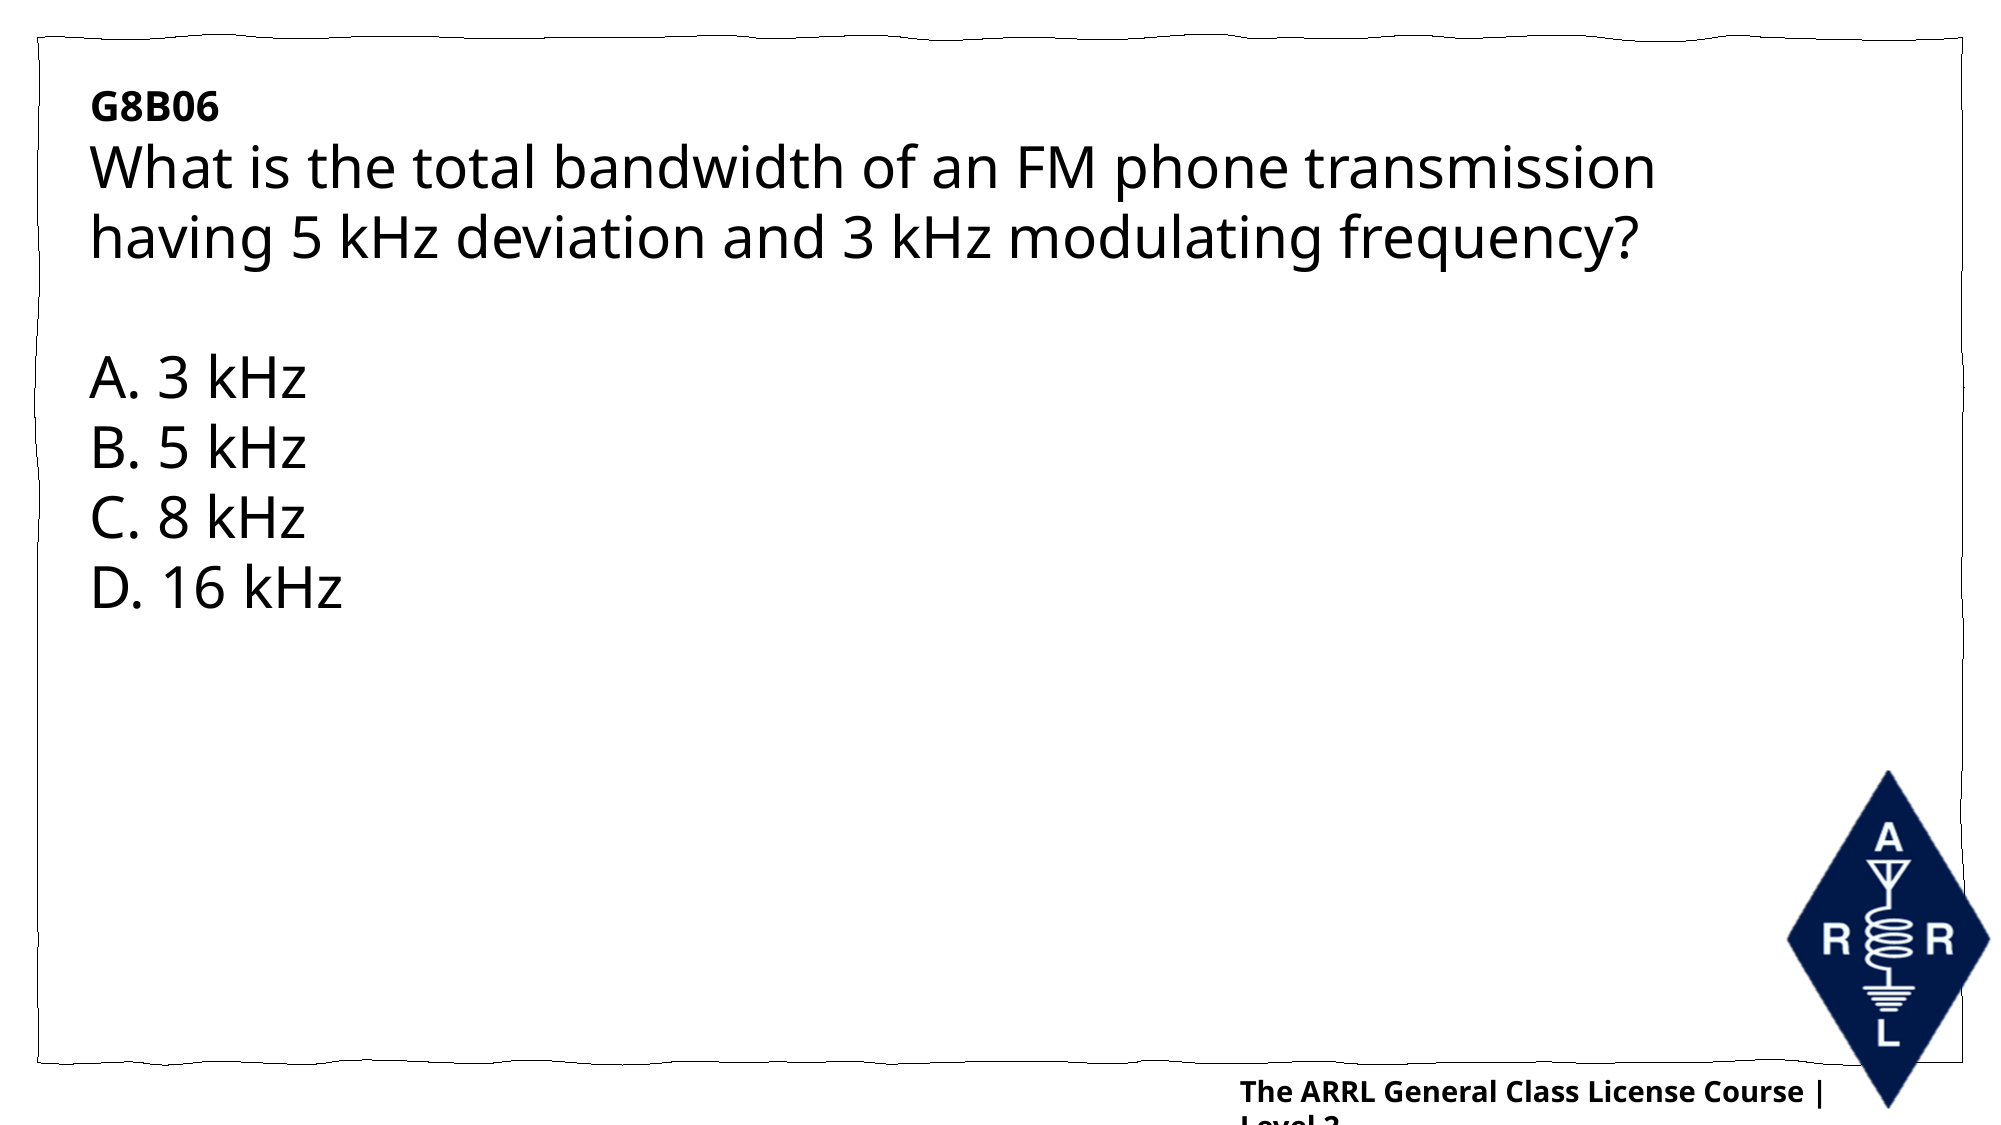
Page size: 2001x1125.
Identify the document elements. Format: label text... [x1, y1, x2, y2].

text_box G8B06 What is the total bandwidth of an FM phone transmission having 5 kHz deviation and 3 kHz modulating frequency? A. 3 kHz B. 5 kHz C. 8 kHz D. 16 kHz [75, 72, 1850, 628]
picture [1773, 752, 1999, 1125]
